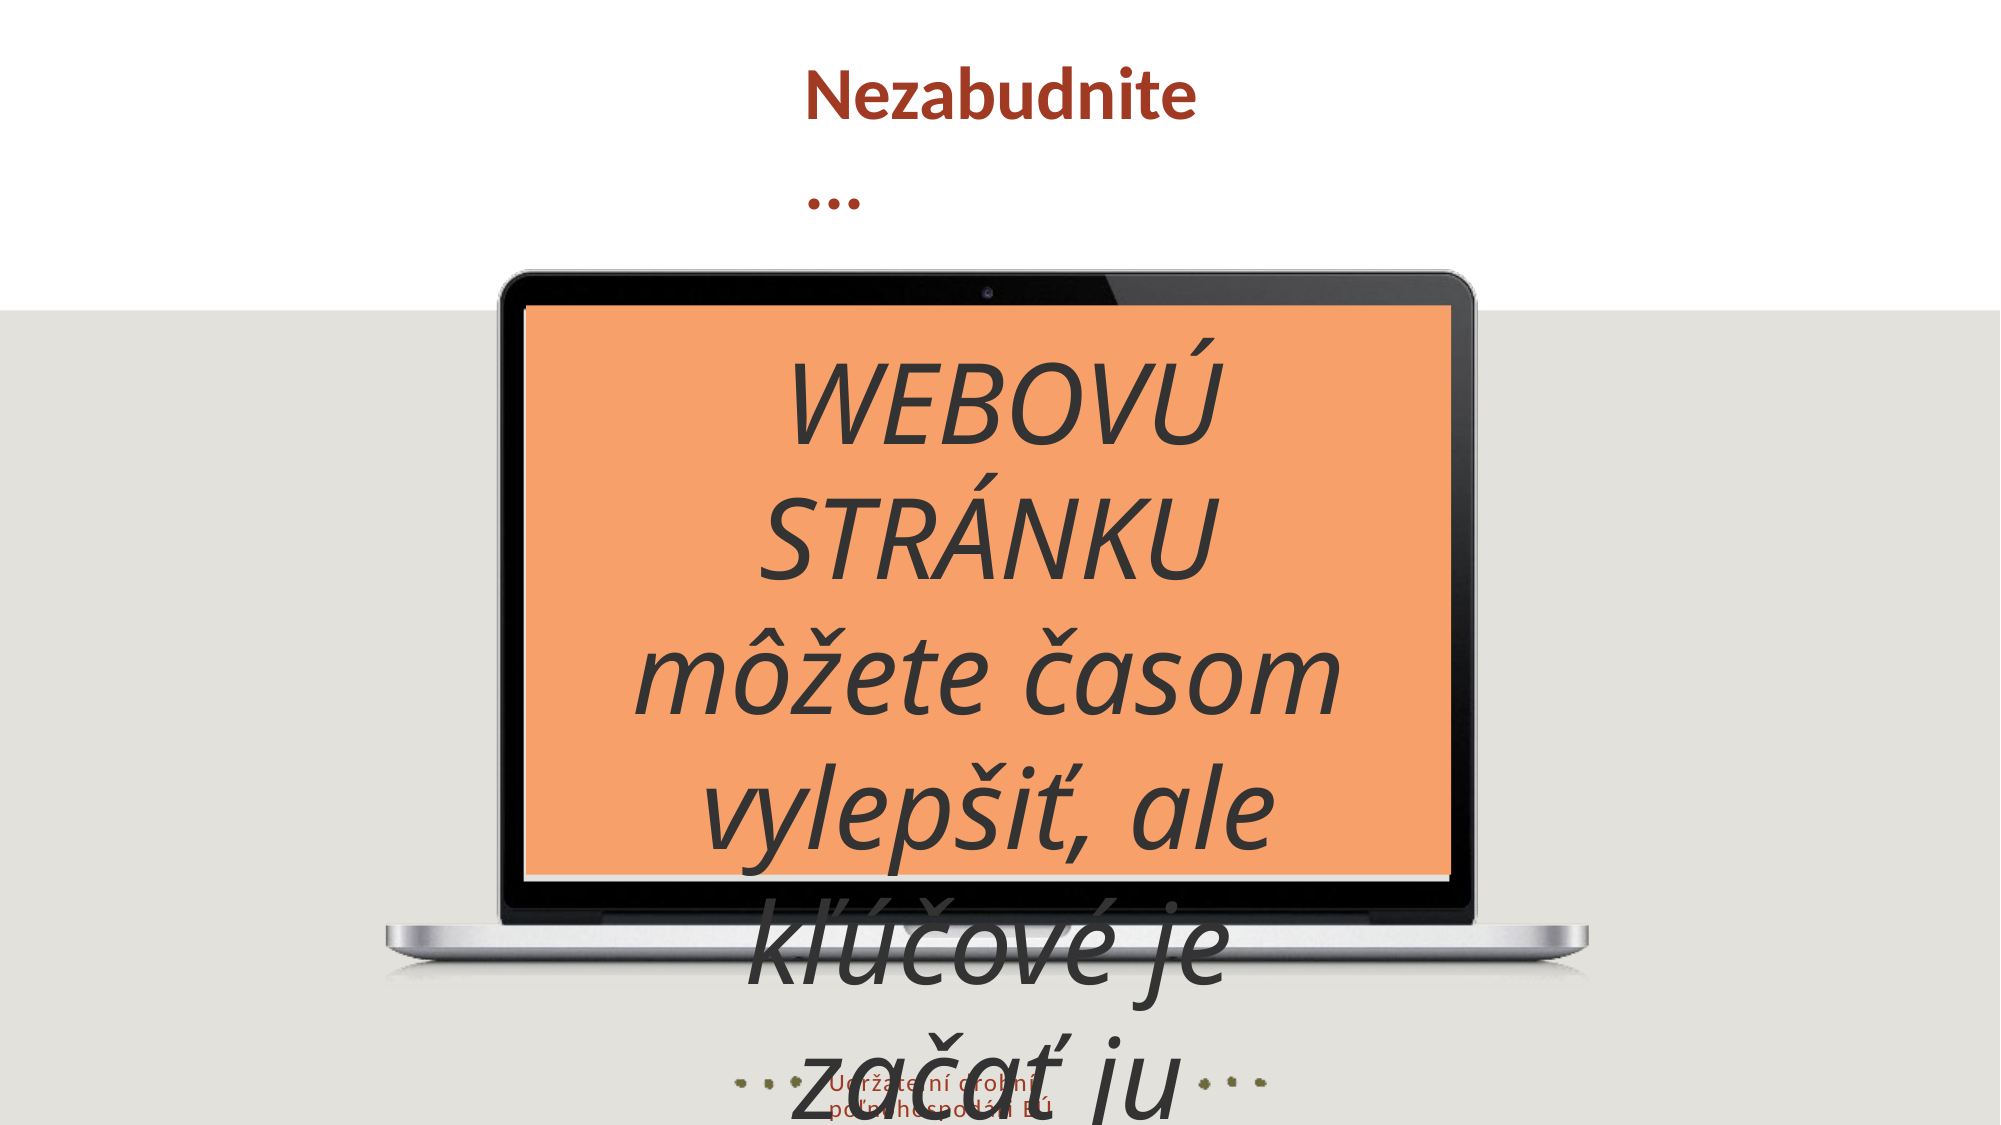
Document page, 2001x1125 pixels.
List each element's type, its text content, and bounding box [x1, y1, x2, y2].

title Nezabudnite... [802, 42, 1203, 233]
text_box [0, 237, 2000, 1125]
